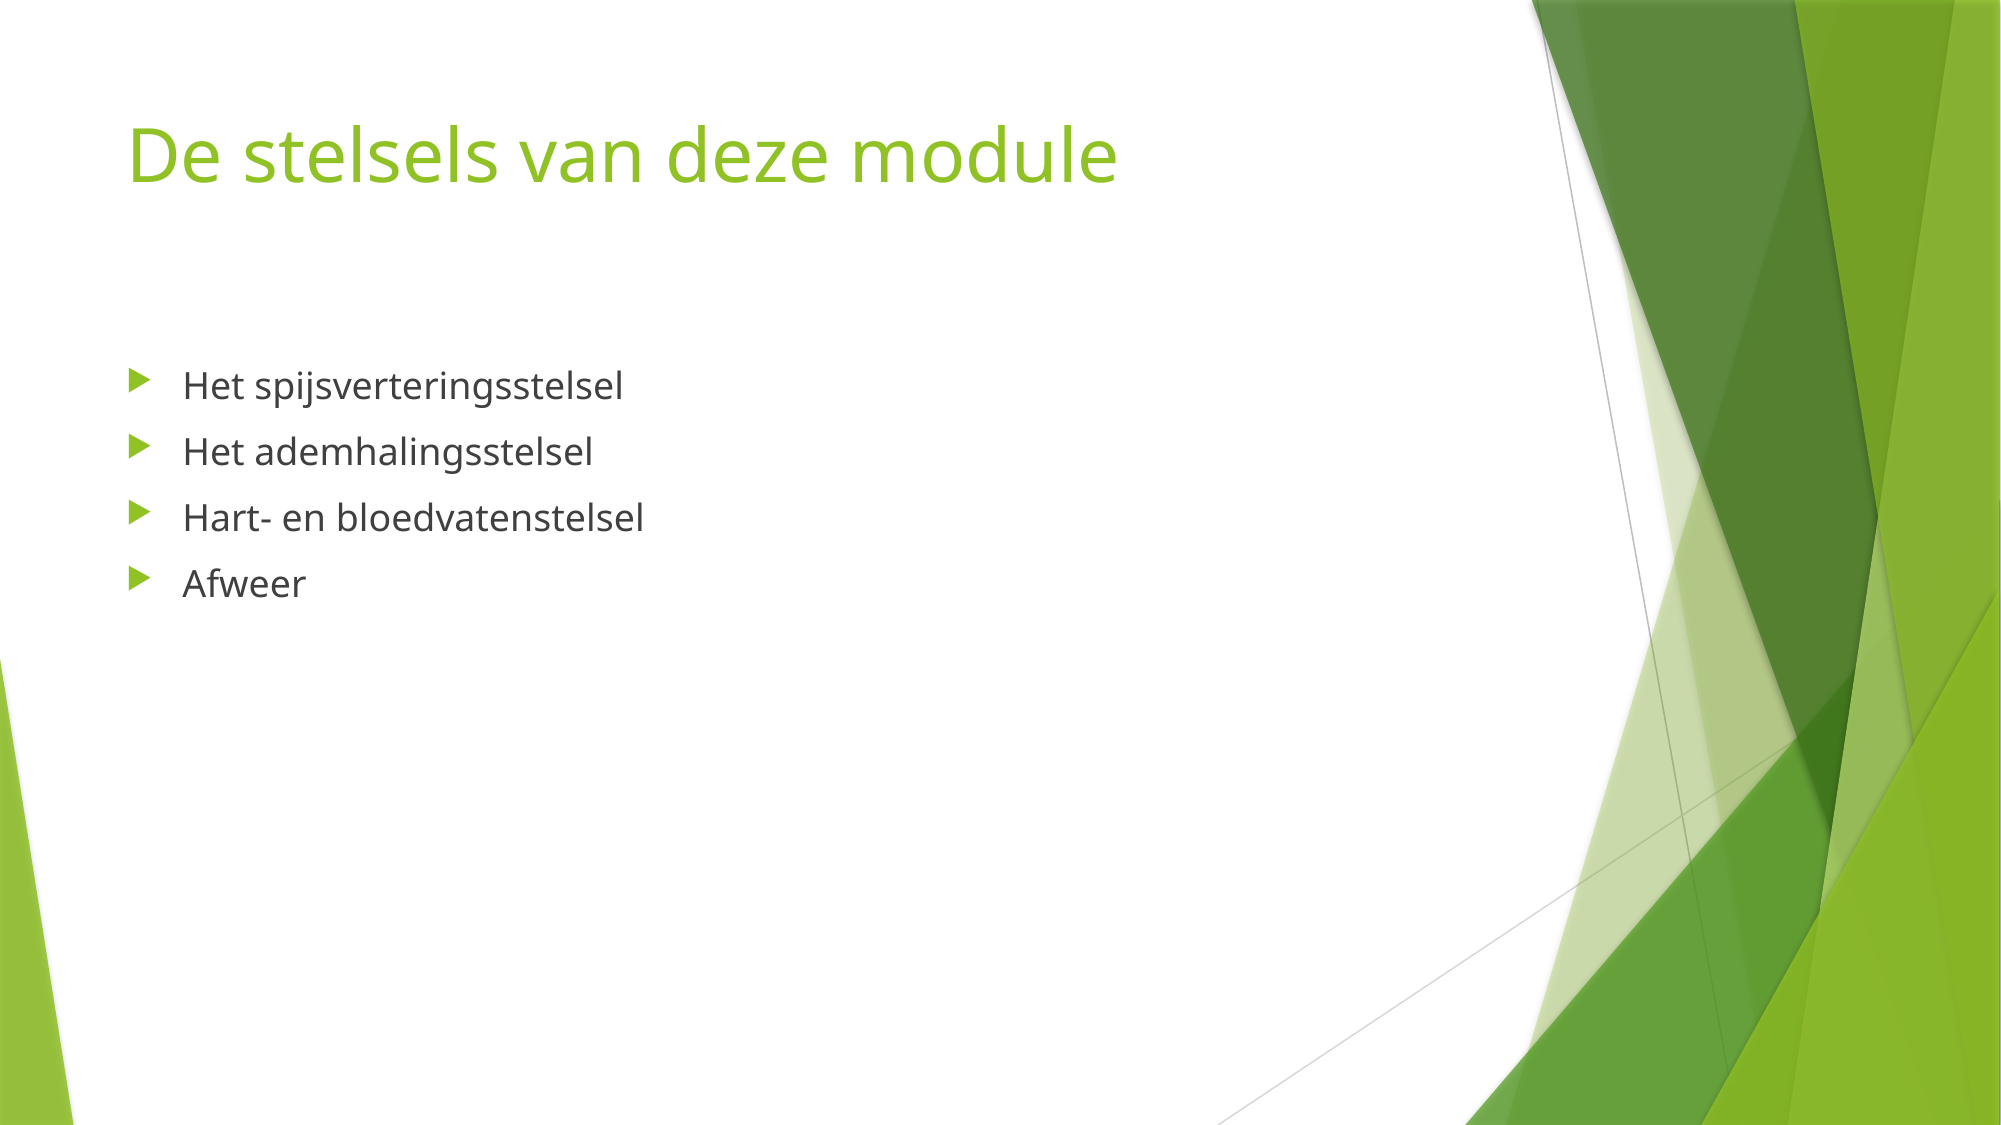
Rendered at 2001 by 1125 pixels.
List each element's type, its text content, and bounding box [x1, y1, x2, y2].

list Het spijsverteringsstelsel Het ademhalingsstelsel Hart- en bloedvatenstelsel Afweer [111, 354, 1522, 992]
title De stelsels van deze module [111, 99, 1522, 317]
